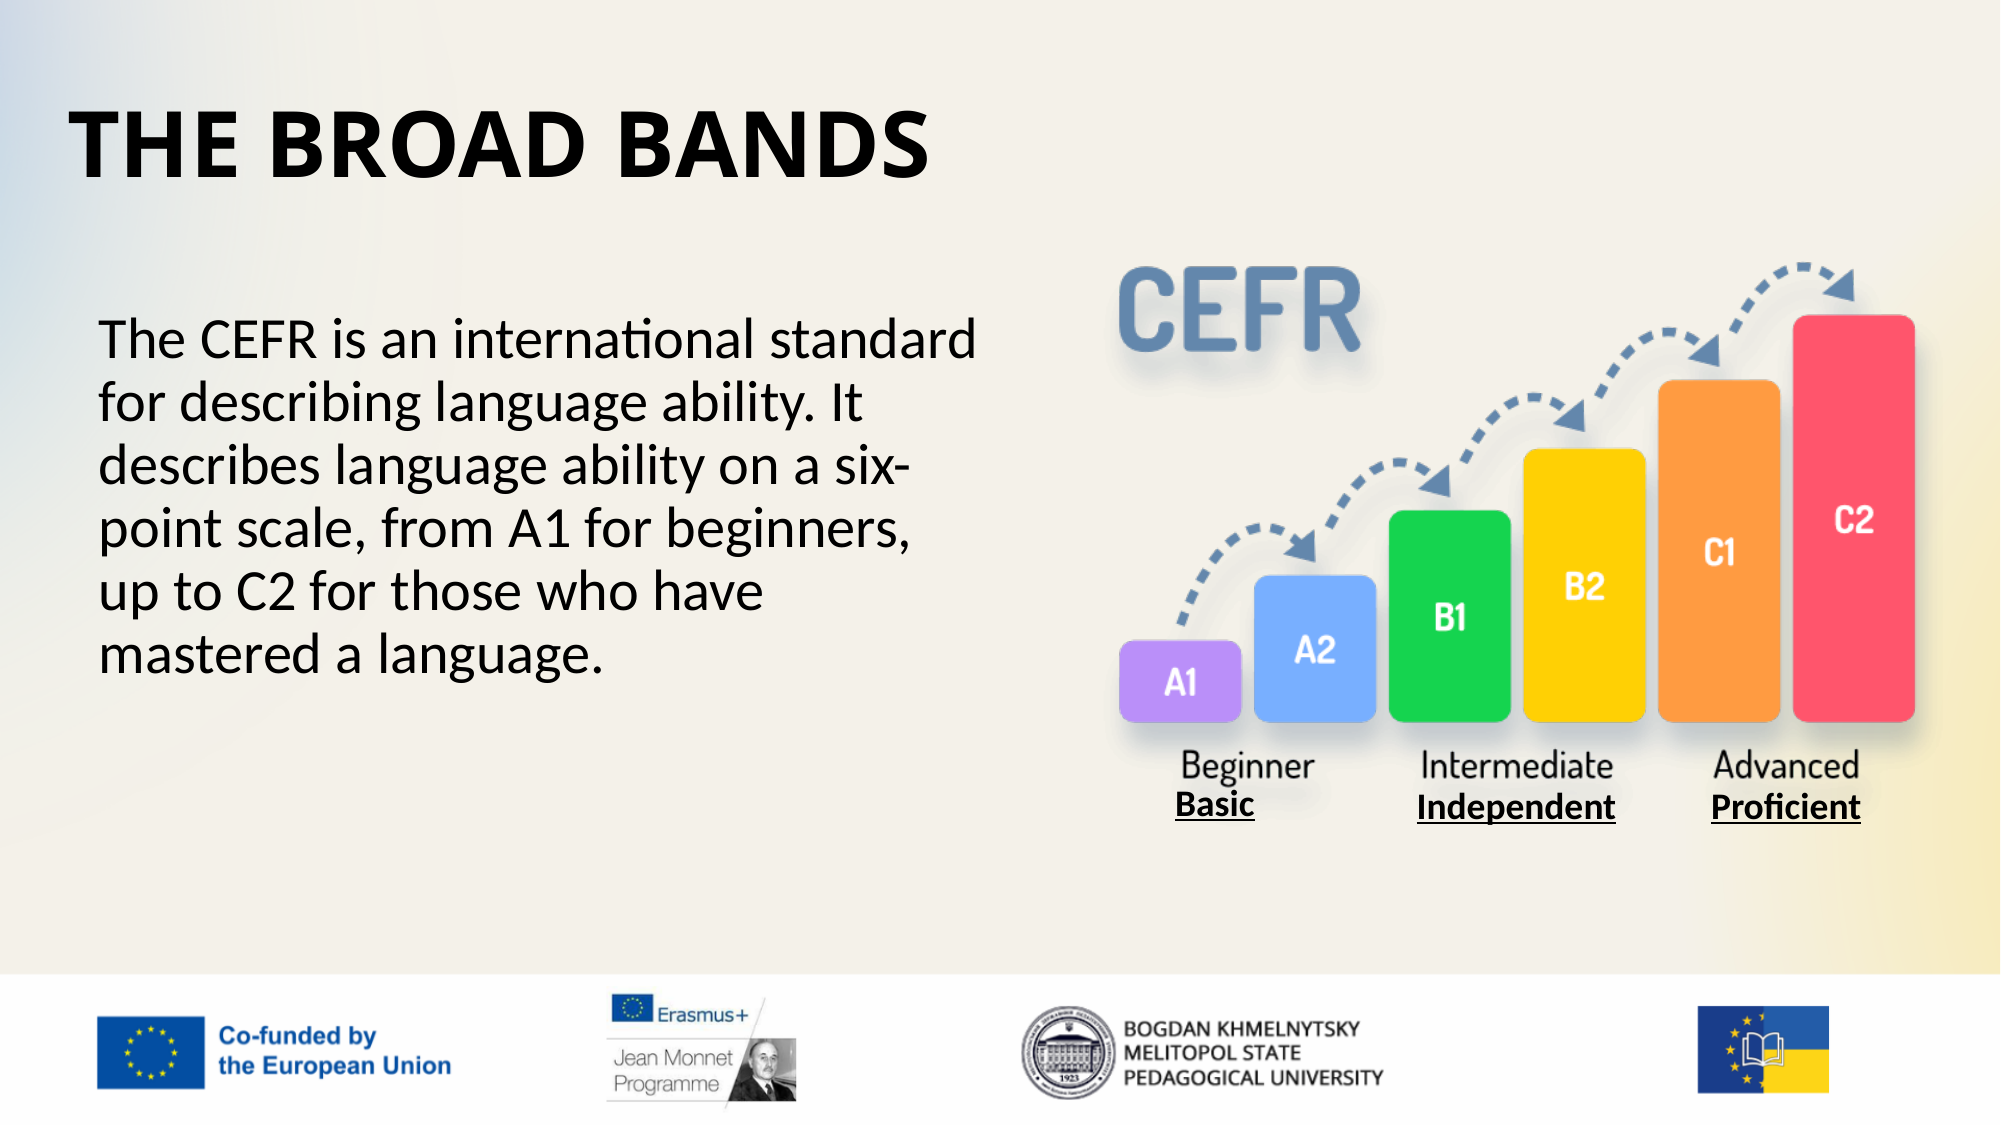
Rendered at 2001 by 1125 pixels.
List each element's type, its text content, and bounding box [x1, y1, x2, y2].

title THE BROAD BANDS [28, 39, 1754, 257]
picture [0, 0, 2001, 1125]
list The CEFR is an international standard for describing language ability. It describes language ability on a six-point scale, from A1 for beginners, up to C2 for those who have mastered a language. [83, 300, 1000, 1015]
